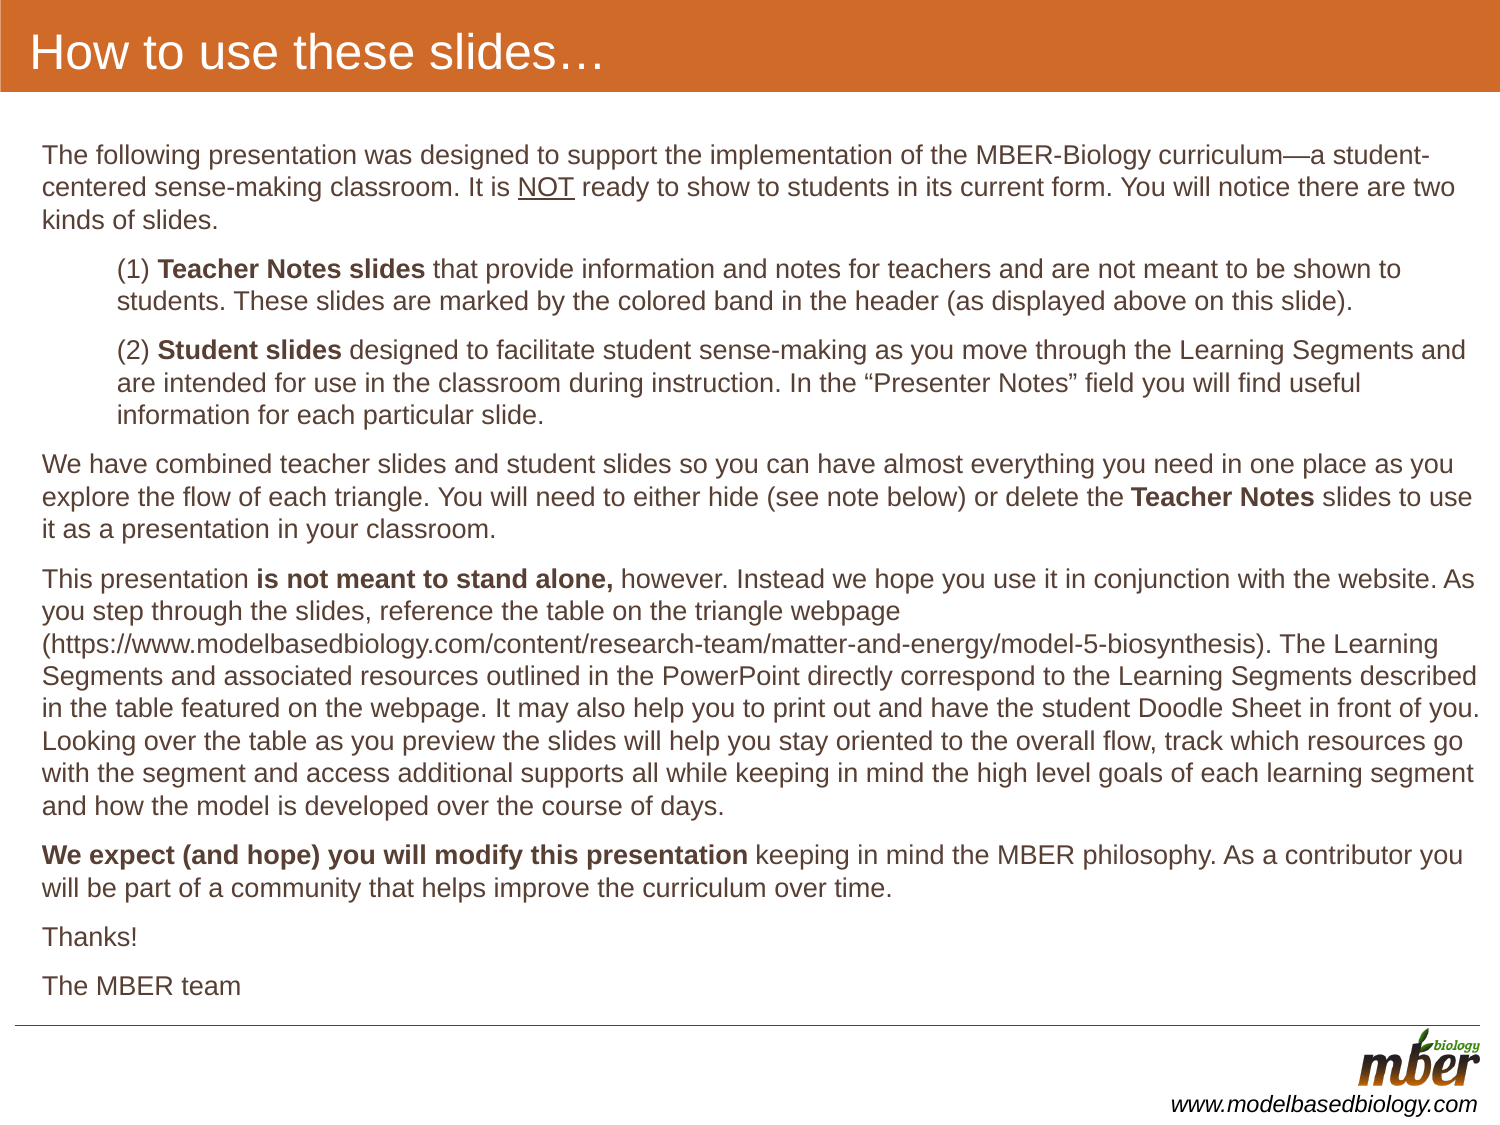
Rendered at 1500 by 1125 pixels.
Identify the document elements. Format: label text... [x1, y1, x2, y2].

title How to use these slides… [14, 11, 1480, 89]
text_box The following presentation was designed to support the implementation of the MBER-Biology curriculum—a student-centered sense-making classroom. It is NOT ready to show to students in its current form. You will notice there are two kinds of slides. (1) Teacher Notes slides that provide information and notes for teachers and are not meant to be shown to students. These slides are marked by the colored band in the header (as displayed above on this slide). (2) Student slides designed to facilitate student sense-making as you move through the Learning Segments and are intended for use in the classroom during instruction. In the “Presenter Notes” field you will find useful information for each particular slide. We have combined teacher slides and student slides so you can have almost everything you need in one place as you explore the flow of each triangle. You will need to either hide (see note below) or delete the Teacher Notes slides to use it as a presentation in your classroom. This presentation is not meant to stand alone, however. Instead we hope you use it in conjunction with the website. As you step through the slides, reference the table on the triangle webpage (https://www.modelbasedbiology.com/content/research-team/matter-and-energy/model-5-biosynthesis). The Learning Segments and associated resources outlined in the PowerPoint directly correspond to the Learning Segments described in the table featured on the webpage. It may also help you to print out and have the student Doodle Sheet in front of you. Looking over the table as you preview the slides will help you stay oriented to the overall flow, track which resources go with the segment and access additional supports all while keeping in mind the high level goals of each learning segment and how the model is developed over the course of days. We expect (and hope) you will modify this presentation keeping in mind the MBER philosophy. As a contributor you will be part of a community that helps improve the curriculum over time. Thanks! The MBER team [33, 128, 1491, 1009]
picture [1358, 1028, 1480, 1086]
